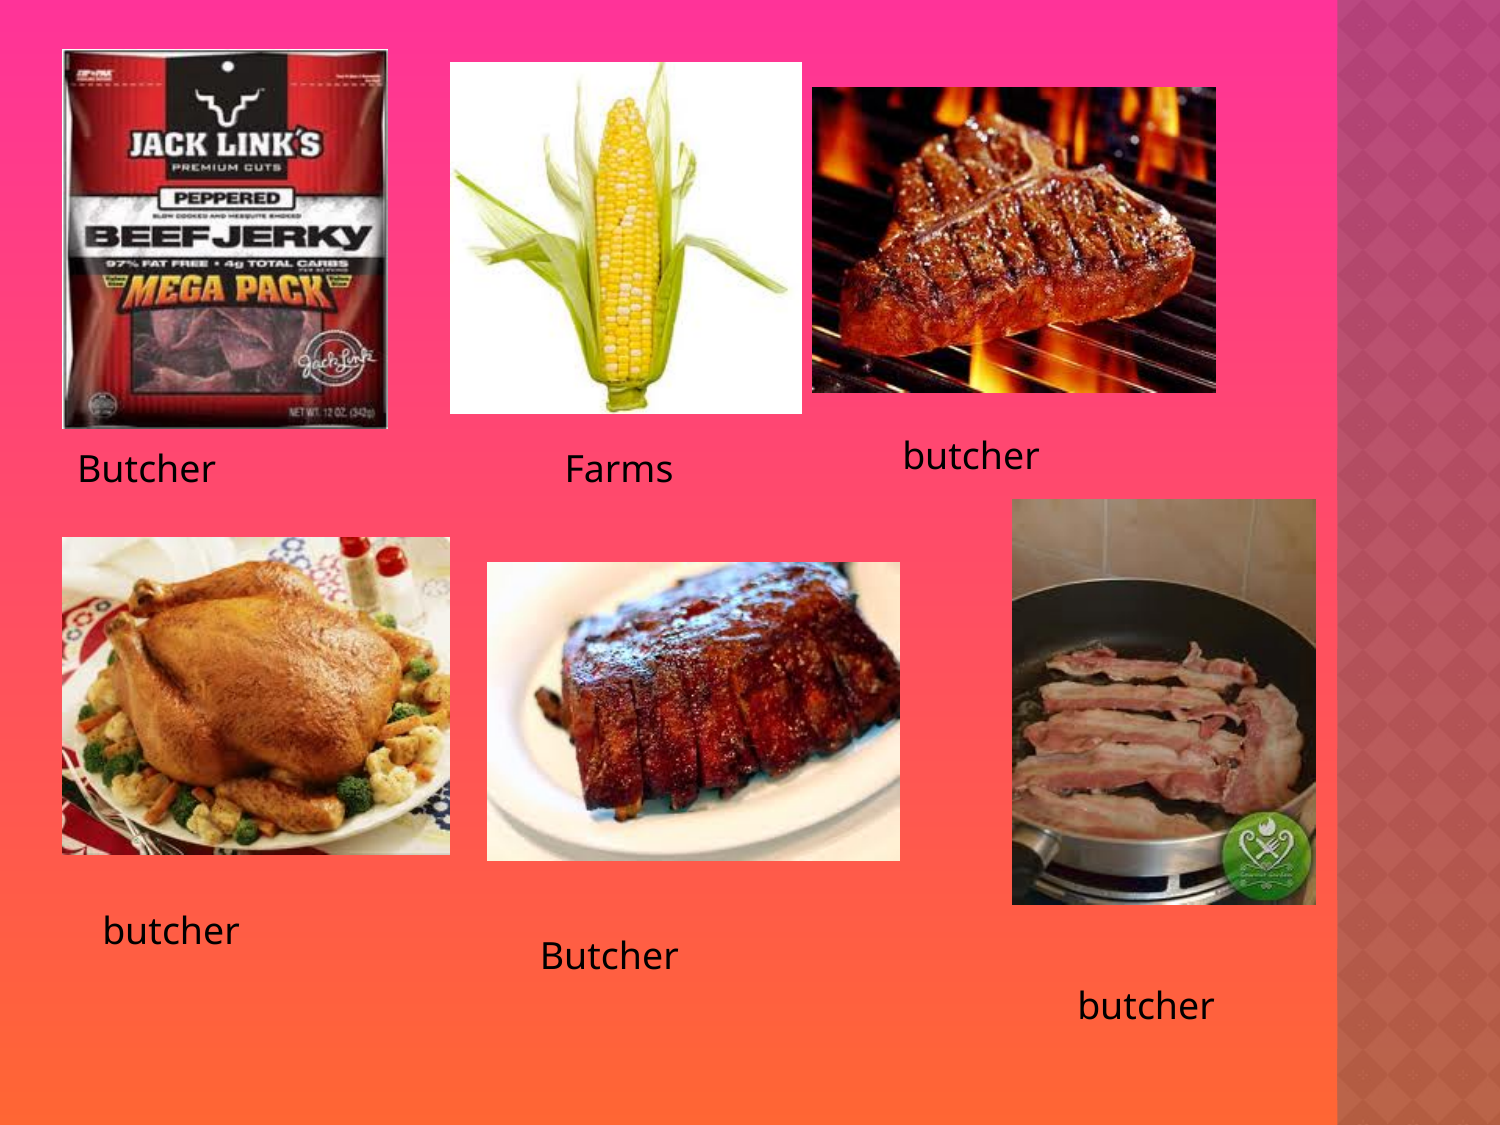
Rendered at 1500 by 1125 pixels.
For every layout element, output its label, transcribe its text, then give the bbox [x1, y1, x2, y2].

picture [811, 87, 1216, 393]
picture [62, 49, 388, 429]
text_box Butcher [525, 924, 938, 985]
text_box Butcher [62, 437, 450, 498]
picture [449, 62, 802, 415]
text_box butcher [1062, 974, 1338, 1035]
text_box butcher [887, 424, 1238, 485]
text_box butcher [87, 899, 413, 960]
picture [1012, 499, 1317, 906]
picture [487, 561, 901, 862]
text_box Farms [549, 437, 938, 498]
picture [61, 537, 451, 856]
